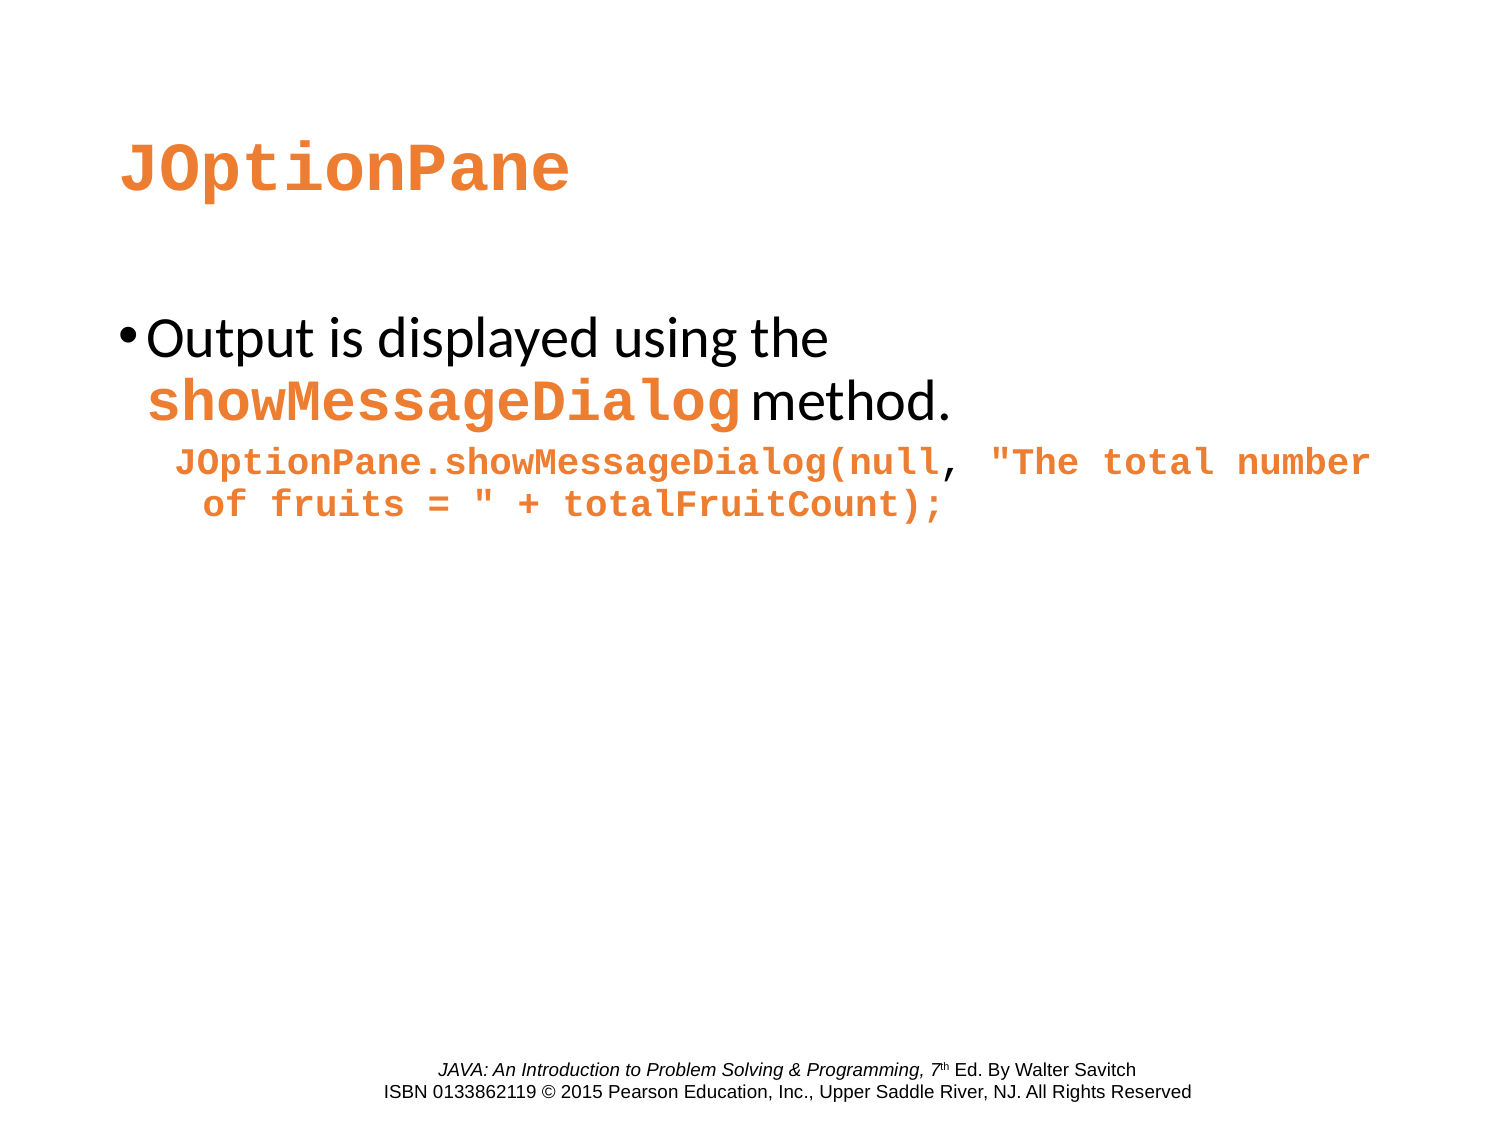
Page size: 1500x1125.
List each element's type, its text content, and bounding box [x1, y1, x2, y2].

list Output is displayed using the showMessageDialog method. JOptionPane.showMessageDialog(null, "The total number of fruits = " + totalFruitCount); [103, 299, 1397, 1014]
title JOptionPane [103, 59, 1397, 278]
